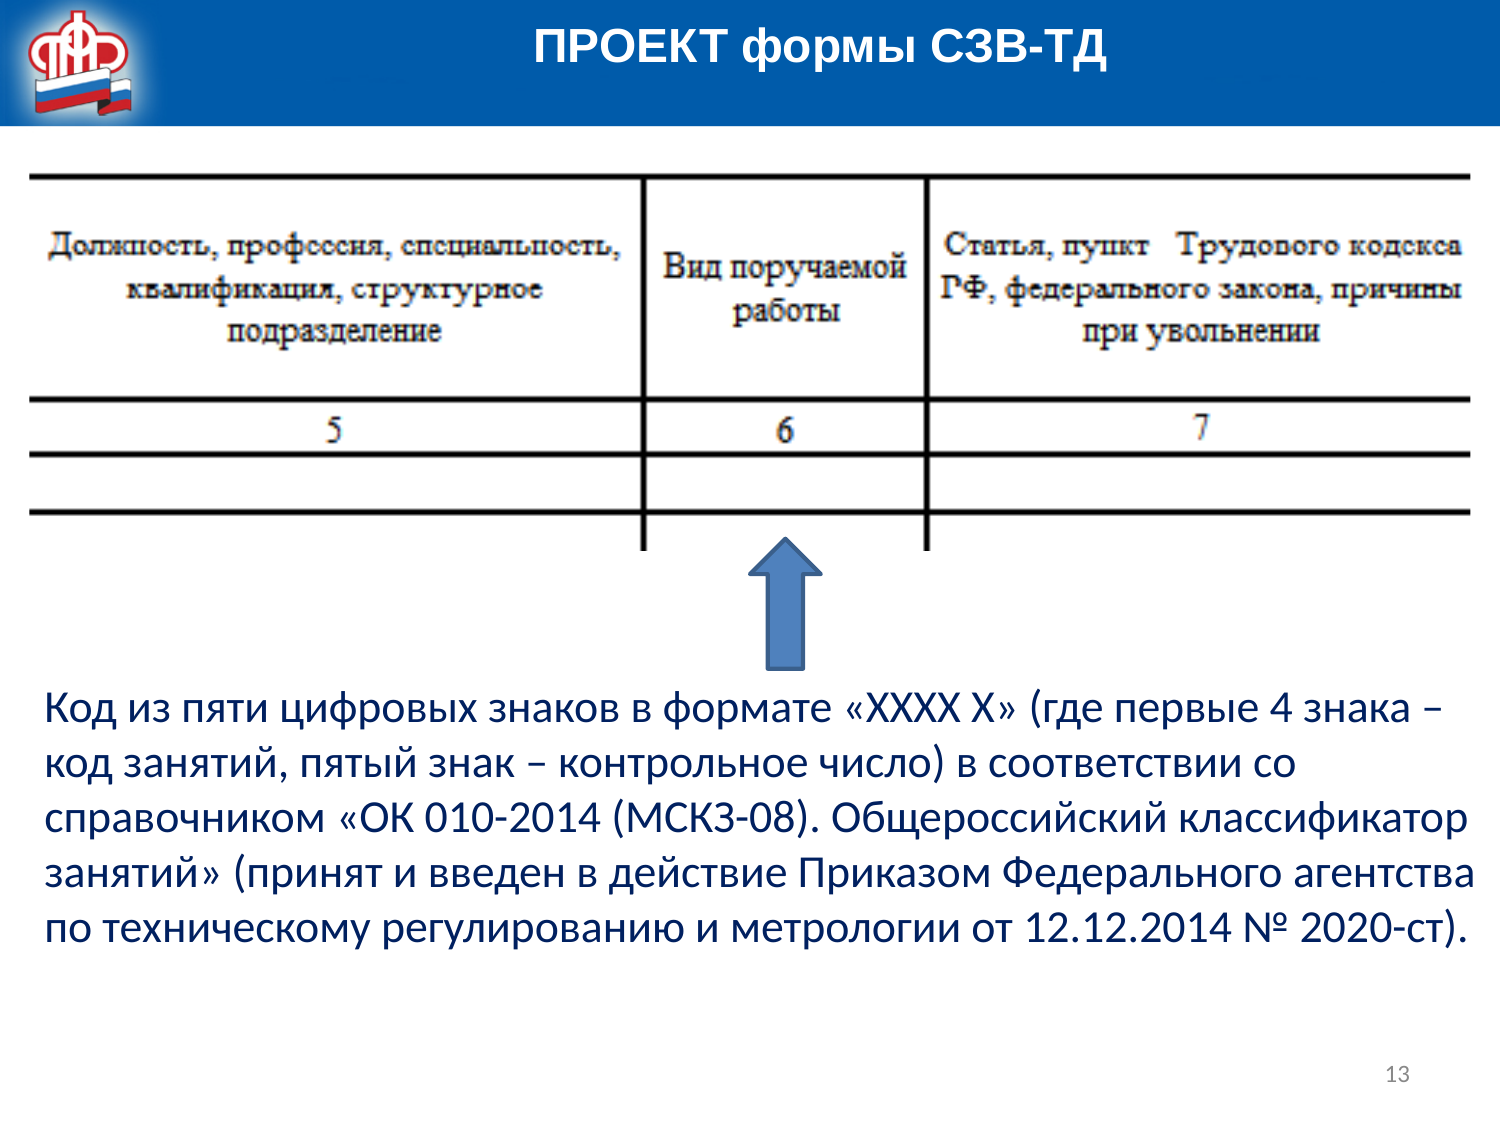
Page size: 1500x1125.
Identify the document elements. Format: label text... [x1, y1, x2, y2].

list Код из пяти цифровых знаков в формате «ХХХХ Х» (где первые 4 знака – код занятий, пятый знак – контрольное число) в соответствии со справочником «ОК 010-2014 (МСКЗ-08). Общероссийский классификатор занятий» (принят и введен в действие Приказом Федерального агентства по техническому регулированию и метрологии от 12.12.2014 № 2020-ст). [29, 668, 1500, 1012]
slide_number 13 [1074, 1042, 1425, 1103]
text_box ПРОЕКТ формы СЗВ-ТД [159, 7, 1483, 80]
picture [0, 0, 1500, 1125]
text_box [748, 559, 823, 671]
